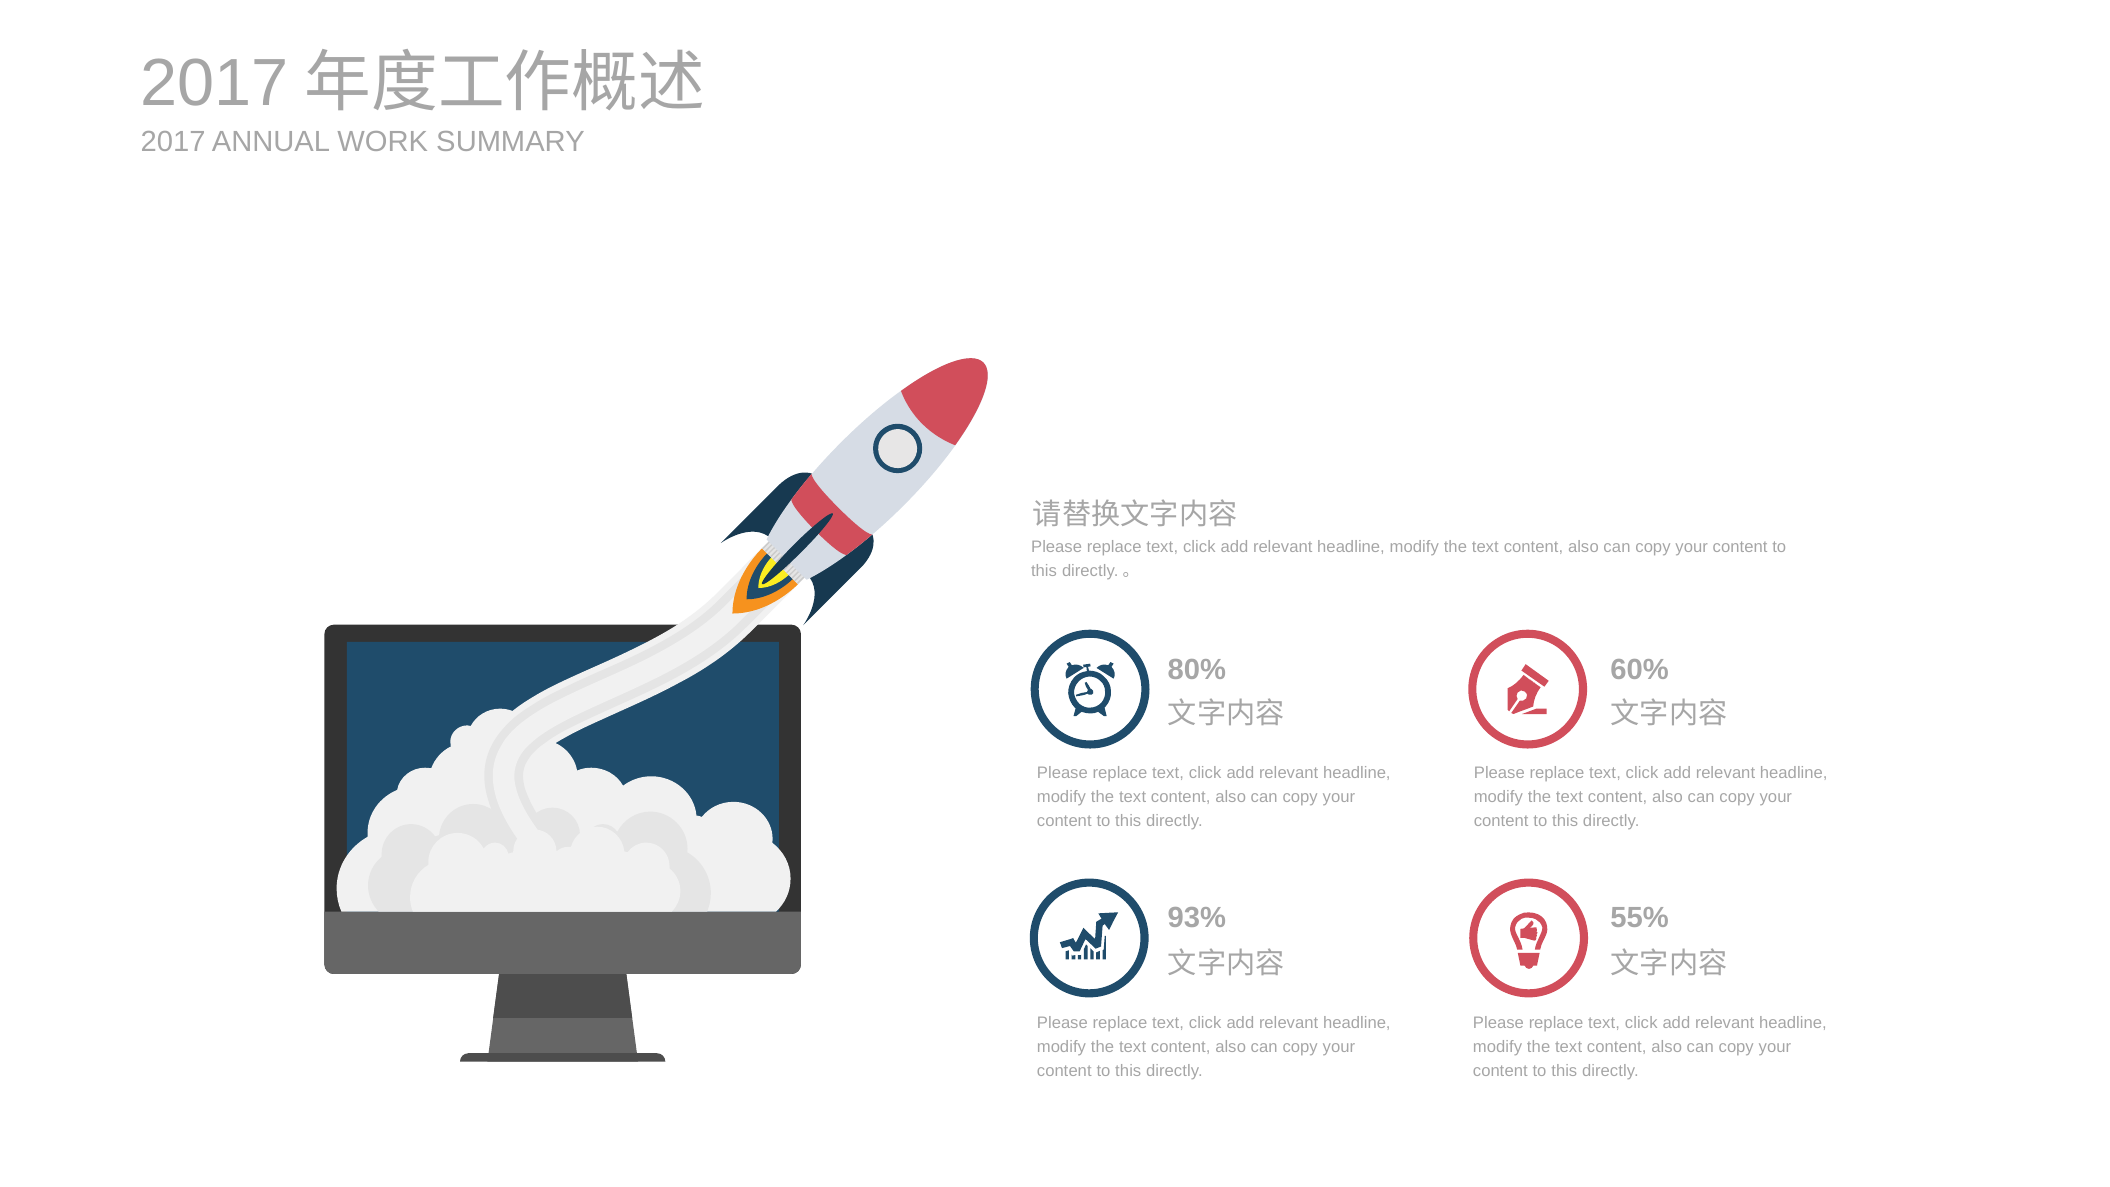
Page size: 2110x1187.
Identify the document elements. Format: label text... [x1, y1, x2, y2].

text_box 2017 ANNUAL WORK SUMMARY [140, 122, 602, 158]
text_box [1507, 664, 1549, 715]
text_box [1090, 948, 1094, 960]
text_box [1510, 912, 1548, 950]
text_box 60% [1595, 636, 1684, 693]
text_box 请替换文字内容 [1018, 481, 1253, 524]
text_box [1059, 912, 1119, 952]
text_box [1096, 950, 1100, 960]
text_box 文字内容 [1595, 680, 1743, 737]
text_box [1468, 877, 1590, 999]
text_box Please replace text, click add relevant headline, modify the text content, also can copy your content to this directly. [1022, 1000, 1416, 1087]
text_box 文字内容 [1153, 930, 1300, 988]
text_box 80% [1152, 636, 1242, 693]
text_box 93% [1152, 883, 1242, 941]
text_box [1083, 944, 1088, 960]
text_box Please replace text, click add relevant headline, modify the text content, also can copy your content to this directly. [1022, 750, 1416, 837]
text_box 文字内容 [1153, 680, 1300, 737]
text_box 文字内容 [1595, 930, 1743, 988]
text_box [1517, 952, 1540, 969]
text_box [324, 345, 1001, 1062]
text_box [1029, 628, 1151, 750]
text_box [1467, 628, 1589, 750]
text_box Please replace text, click add relevant headline, modify the text content, also can copy your content to this directly.。 [1016, 524, 1825, 588]
text_box 2017年度工作概述 [140, 38, 789, 119]
text_box [1028, 877, 1150, 999]
text_box 55% [1595, 883, 1684, 941]
text_box Please replace text, click add relevant headline, modify the text content, also can copy your content to this directly. [1459, 750, 1853, 837]
text_box [1096, 662, 1115, 679]
text_box [1102, 935, 1106, 960]
text_box [1065, 662, 1111, 717]
text_box Please replace text, click add relevant headline, modify the text content, also can copy your content to this directly. [1458, 1000, 1852, 1087]
text_box [1065, 950, 1069, 960]
